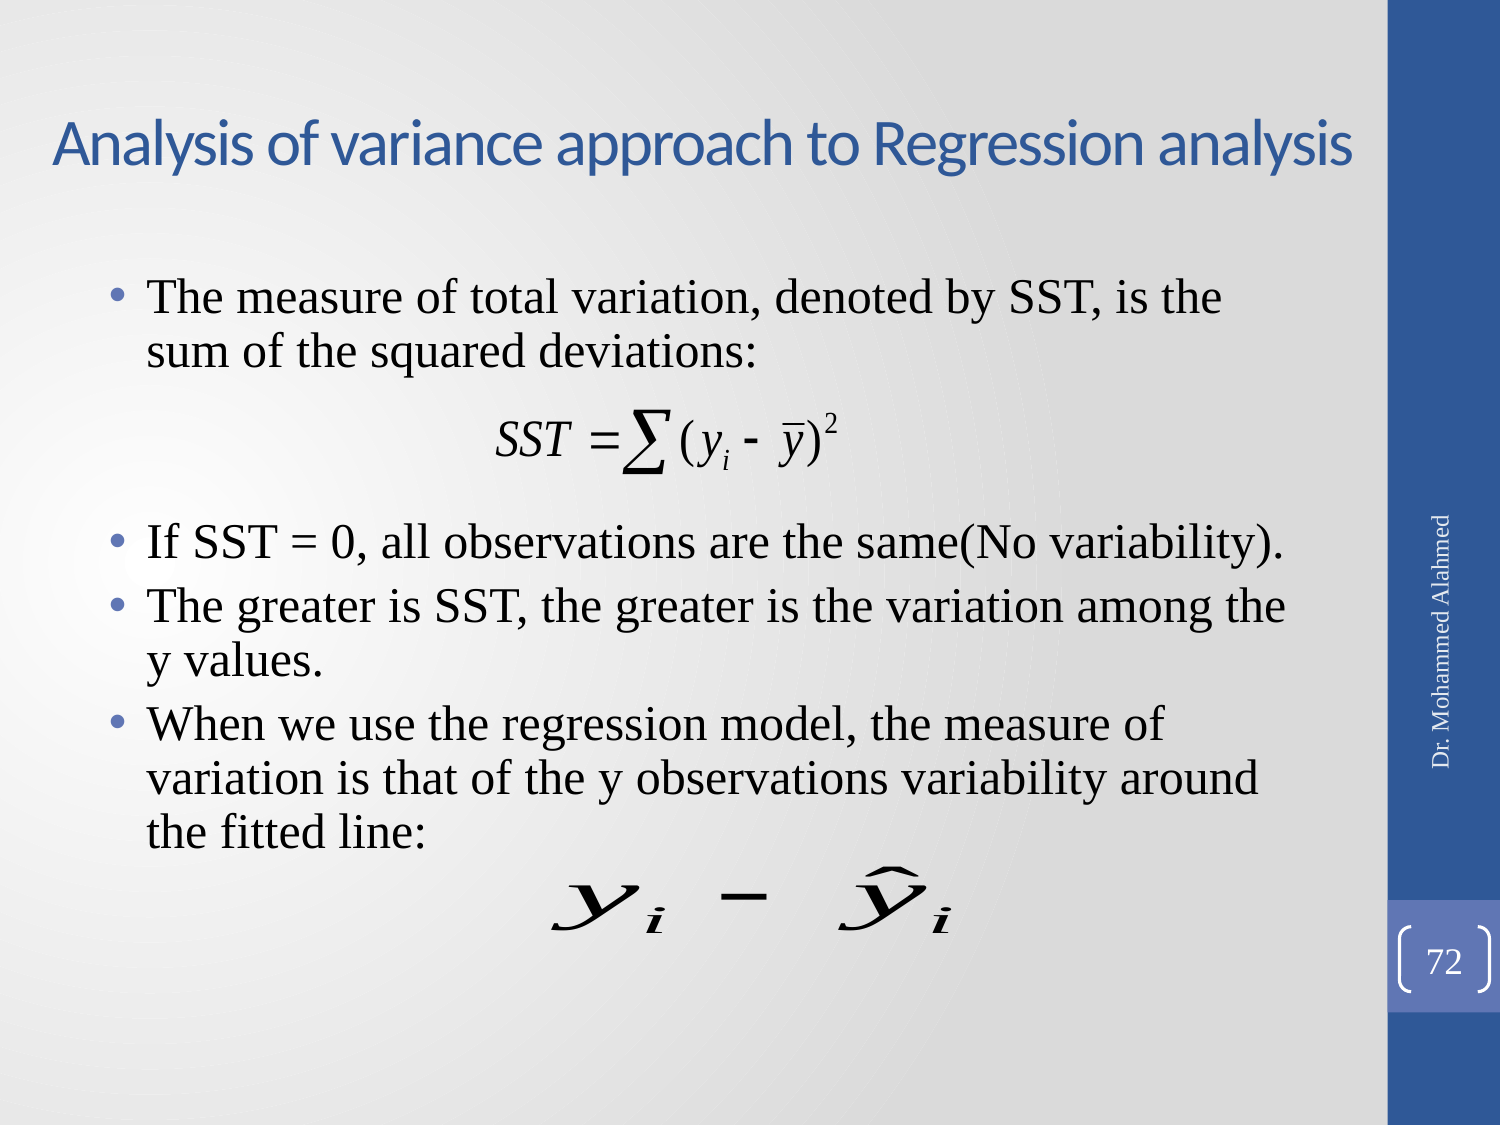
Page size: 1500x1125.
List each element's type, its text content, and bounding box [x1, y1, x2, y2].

list The measure of total variation, denoted by SST, is the sum of the squared deviations: If SST = 0, all observations are the same(No variability). The greater is SST, the greater is the variation among the y values. When we use the regression model, the measure of variation is that of the y observations variability around the fitted line: [75, 262, 1325, 1050]
slide_number 72 [1397, 925, 1492, 994]
title Analysis of variance approach to Regression analysis [37, 45, 1388, 233]
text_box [524, 849, 986, 951]
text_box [486, 399, 853, 488]
footer Dr. Mohammed Alahmed [1408, 500, 1469, 889]
